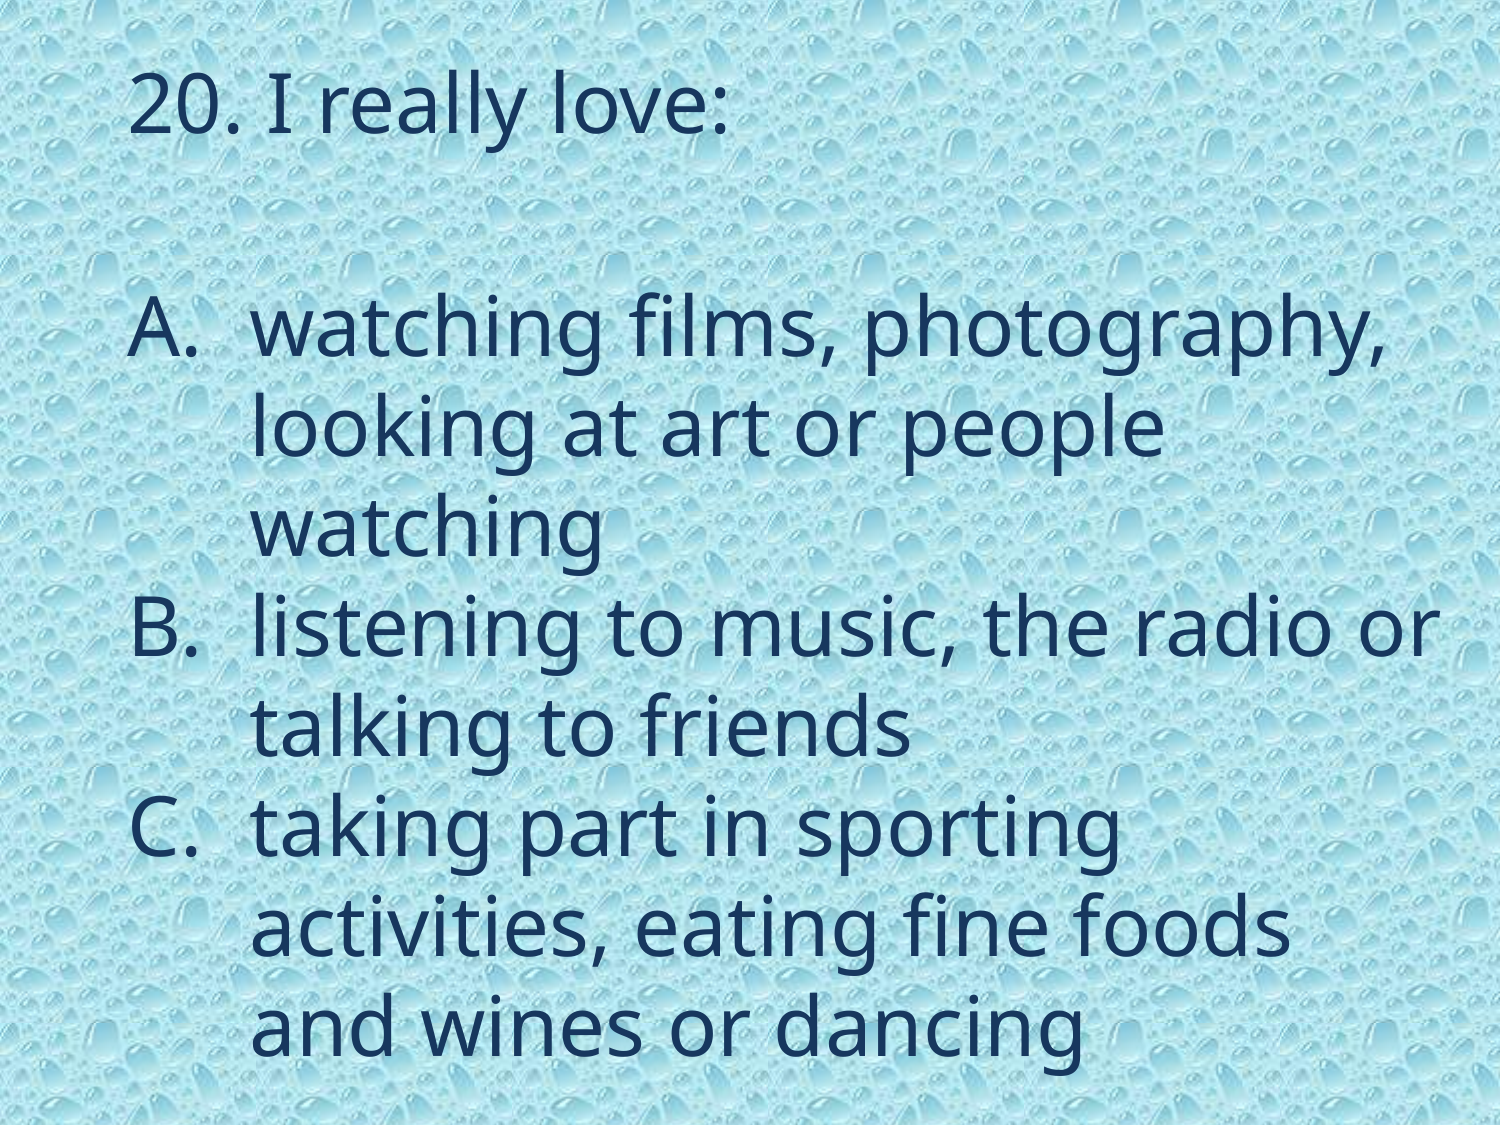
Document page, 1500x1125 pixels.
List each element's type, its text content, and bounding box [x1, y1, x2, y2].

text_box 20. I really love: watching films, photography, looking at art or people watching listening to music, the radio or talking to friends taking part in sporting activities, eating fine foods and wines or dancing [112, 42, 1463, 1125]
picture [0, 0, 1500, 1125]
